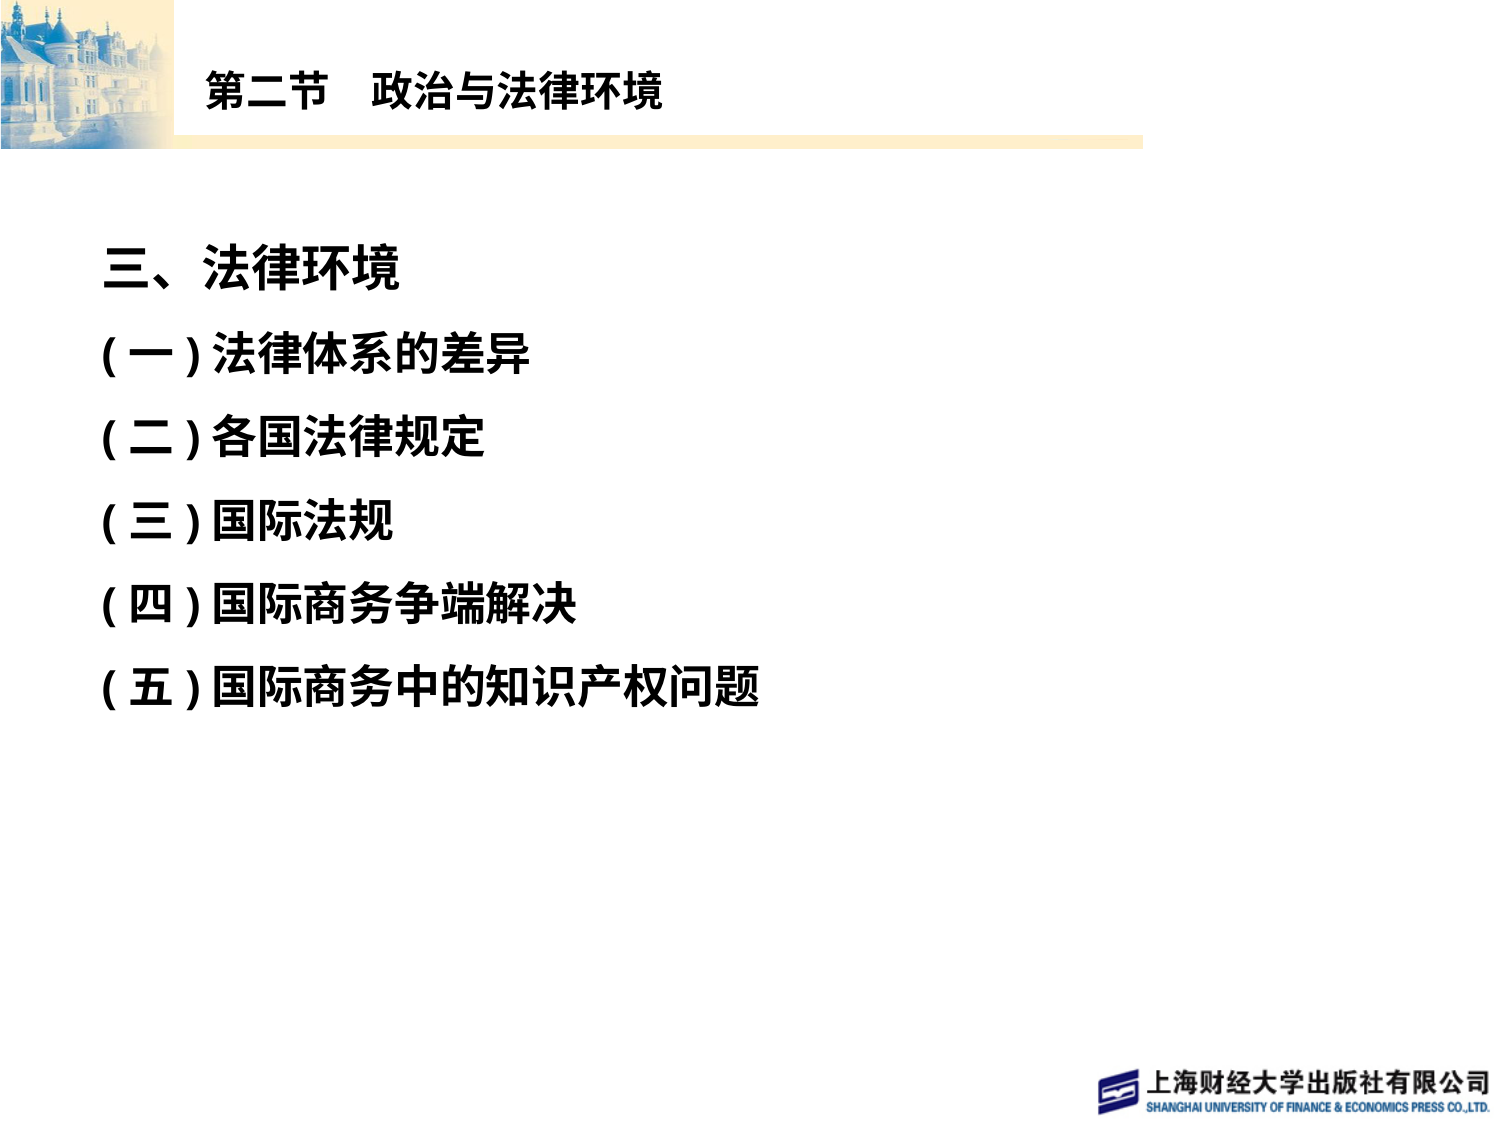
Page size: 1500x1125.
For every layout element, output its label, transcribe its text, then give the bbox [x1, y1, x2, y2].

title 第二节 政治与法律环境 [189, 36, 1262, 143]
picture [0, 0, 1143, 149]
picture [1097, 1065, 1494, 1120]
list 三、法律环境 (一)法律体系的差异 (二)各国法律规定 (三)国际法规 (四)国际商务争端解决 (五)国际商务中的知识产权问题 [86, 207, 1425, 1071]
